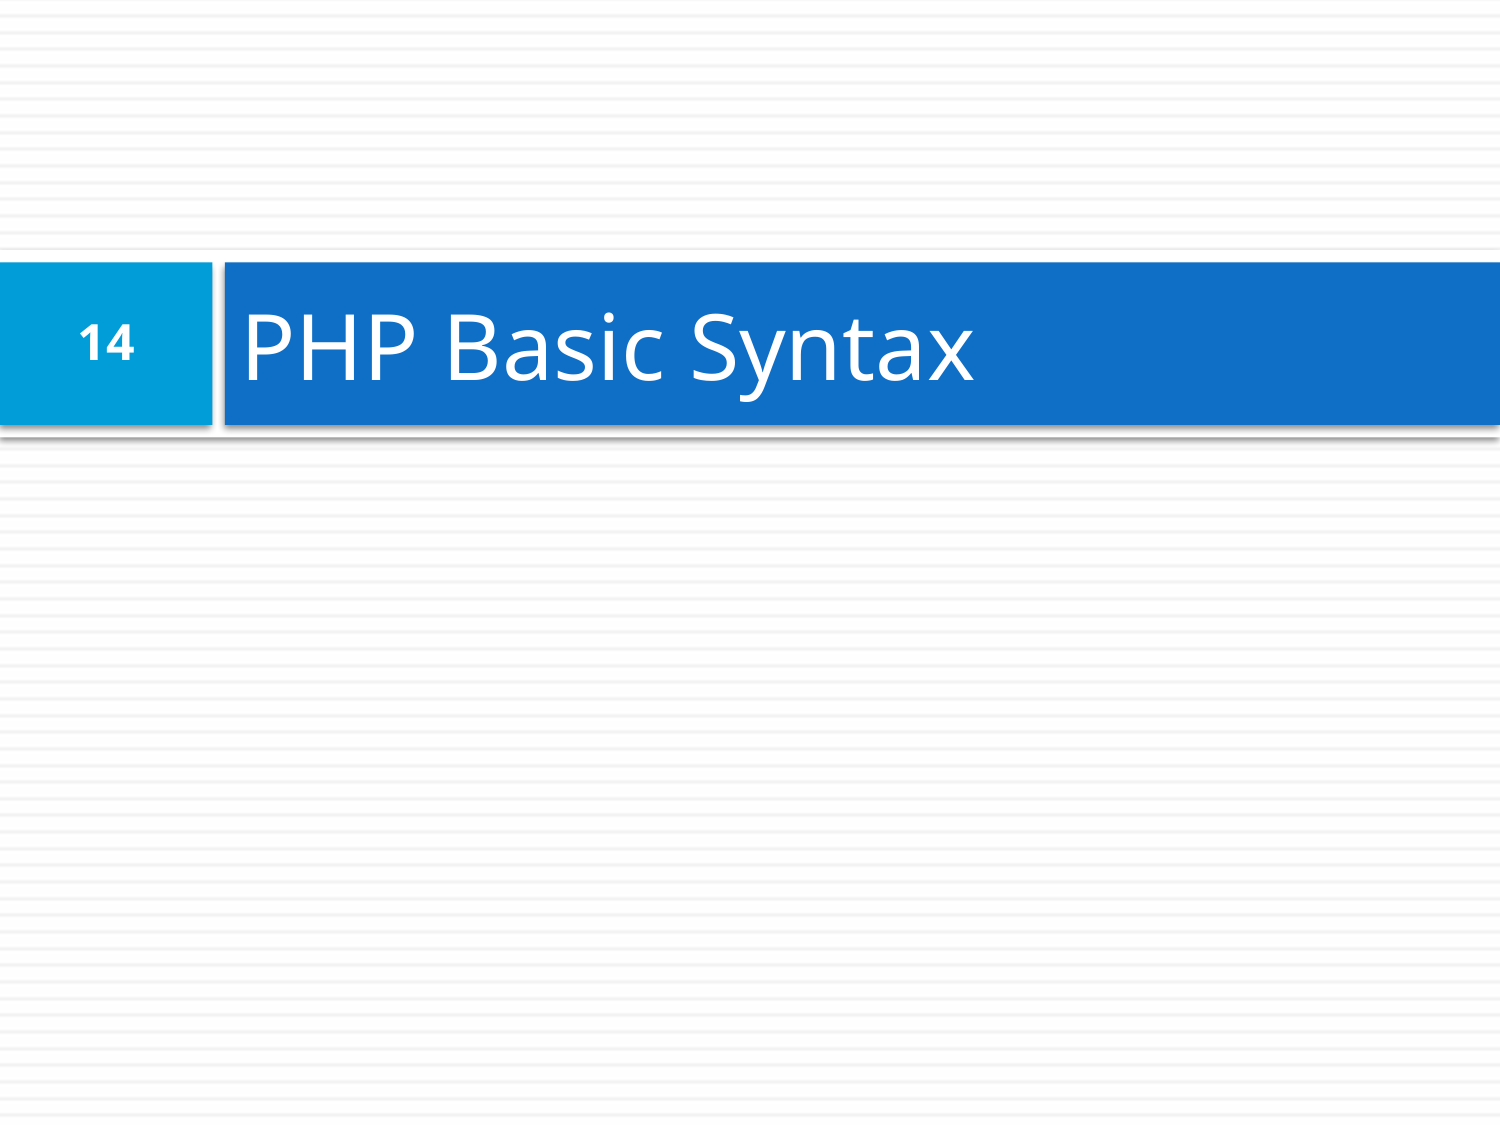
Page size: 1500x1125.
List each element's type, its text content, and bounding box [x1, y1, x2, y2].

title PHP Basic Syntax [224, 262, 1476, 426]
slide_number 14 [0, 287, 213, 403]
